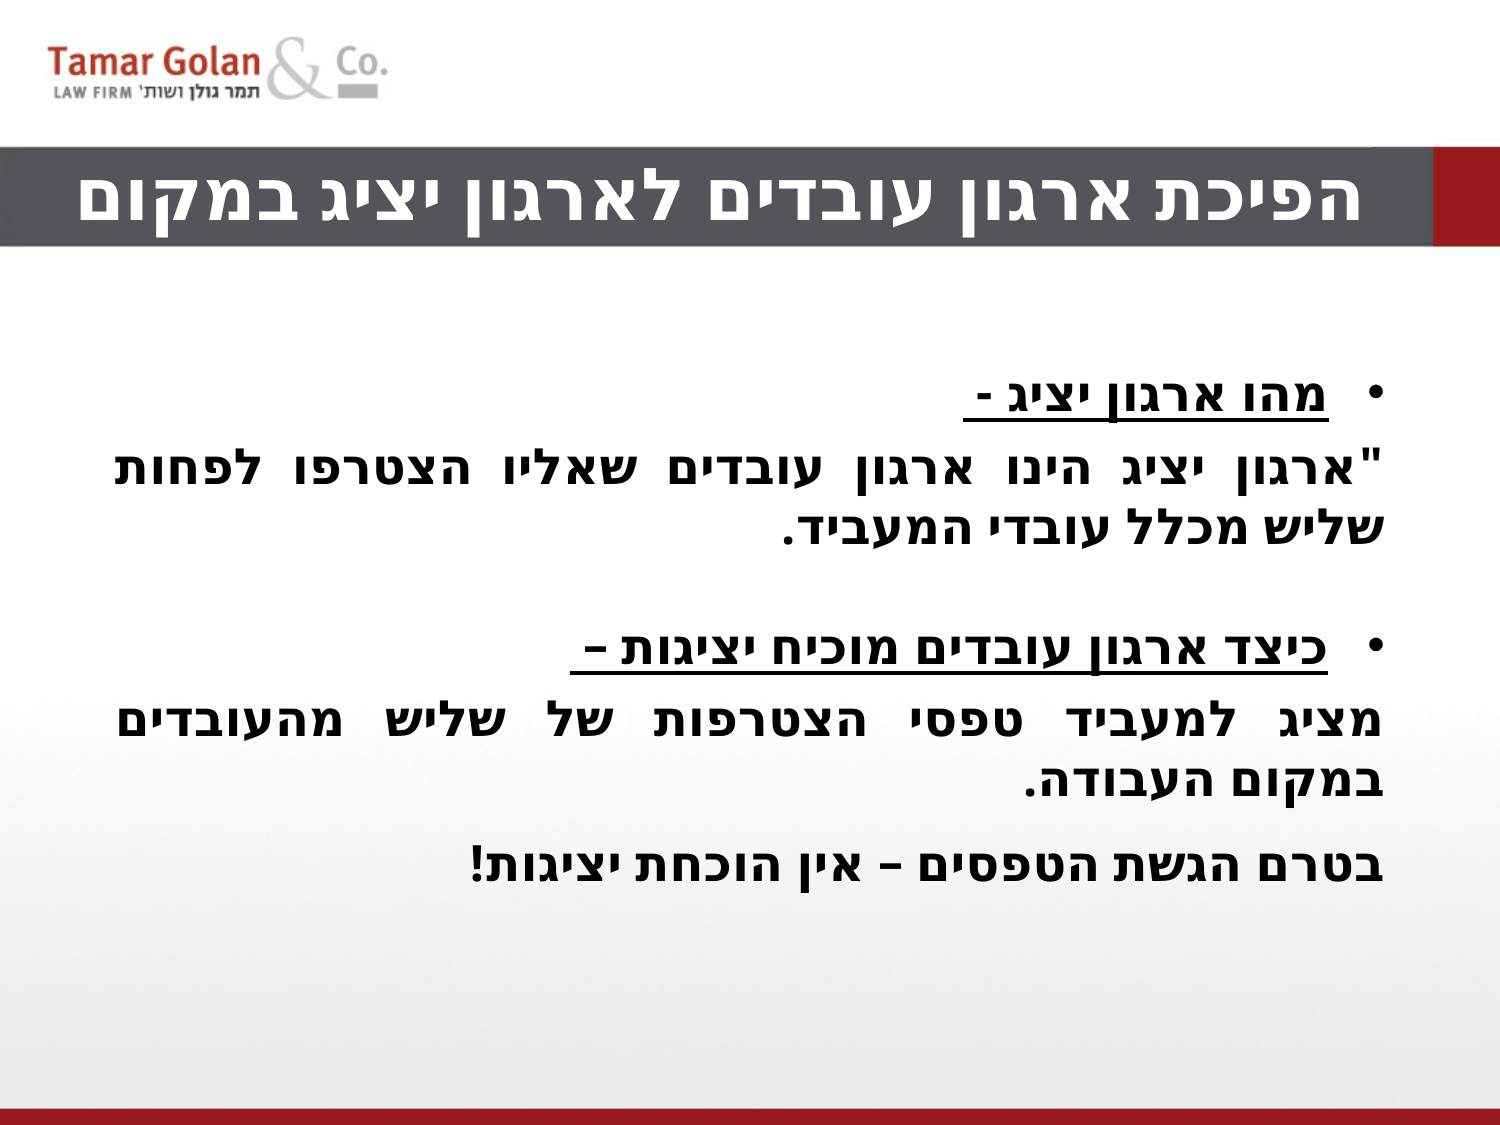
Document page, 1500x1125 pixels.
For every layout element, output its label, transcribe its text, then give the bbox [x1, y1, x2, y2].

picture [0, 0, 1500, 1125]
text_box הפיכת ארגון עובדים לארגון יציג במקום העבודה [0, 140, 1447, 330]
text_box מהו ארגון יציג - "ארגון יציג הינו ארגון עובדים שאליו הצטרפו לפחות שליש מכלל עובדי המעביד. כיצד ארגון עובדים מוכיח יציגות – מציג למעביד טפסי הצטרפות של שליש מהעובדים במקום העבודה. בטרם הגשת הטפסים – אין הוכחת יציגות! [100, 354, 1400, 900]
